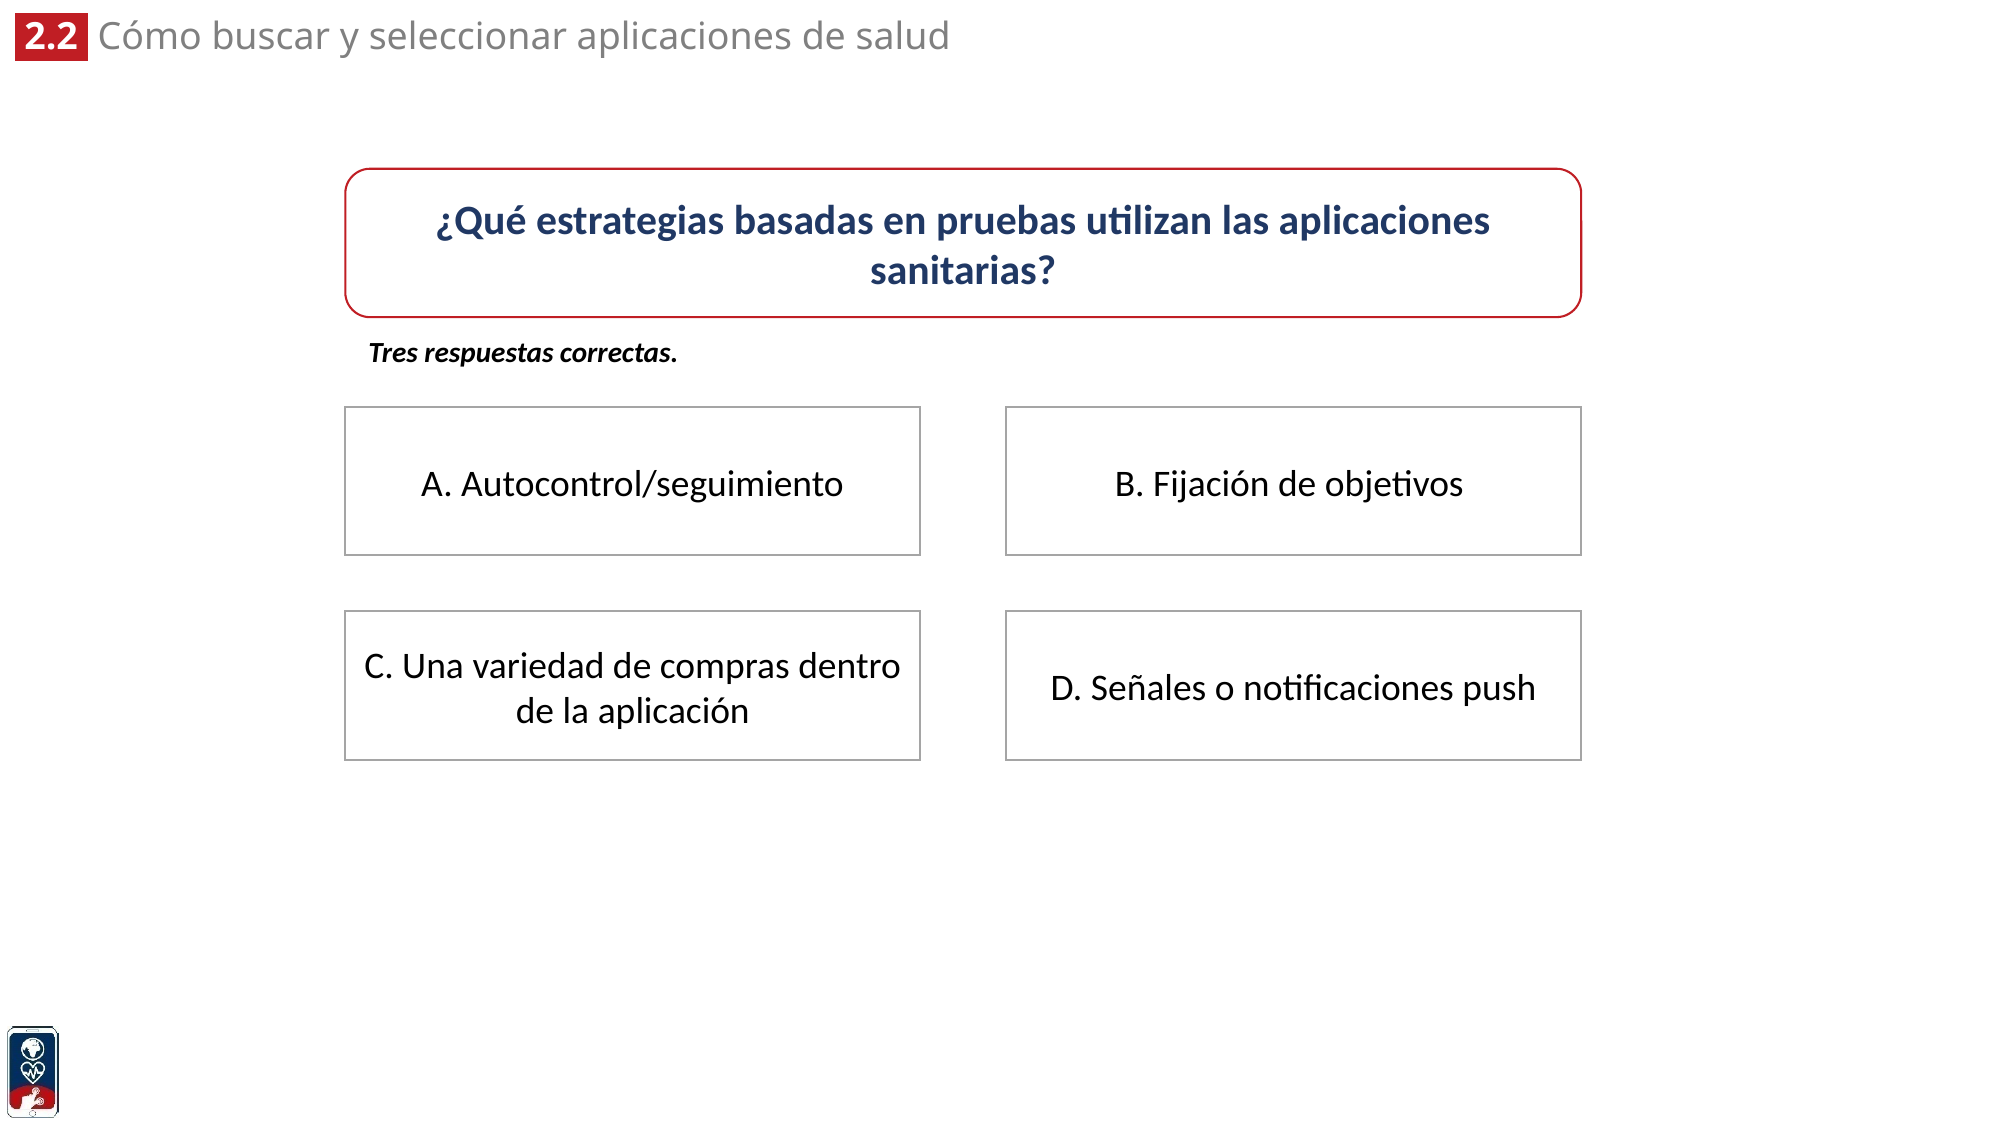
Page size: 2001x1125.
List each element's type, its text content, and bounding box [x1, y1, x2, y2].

text_box C. Una variedad de compras dentro de la aplicación [344, 610, 921, 761]
text_box Tres respuestas correctas. [353, 325, 694, 376]
text_box A. Autocontrol/seguimiento [344, 406, 921, 556]
picture [7, 1026, 59, 1118]
text_box ¿Qué estrategias basadas en pruebas utilizan las aplicaciones sanitarias? [344, 167, 1583, 319]
text_box D. Señales o notificaciones push [1005, 610, 1582, 761]
text_box B. Fijación de objetivos [1005, 406, 1582, 556]
